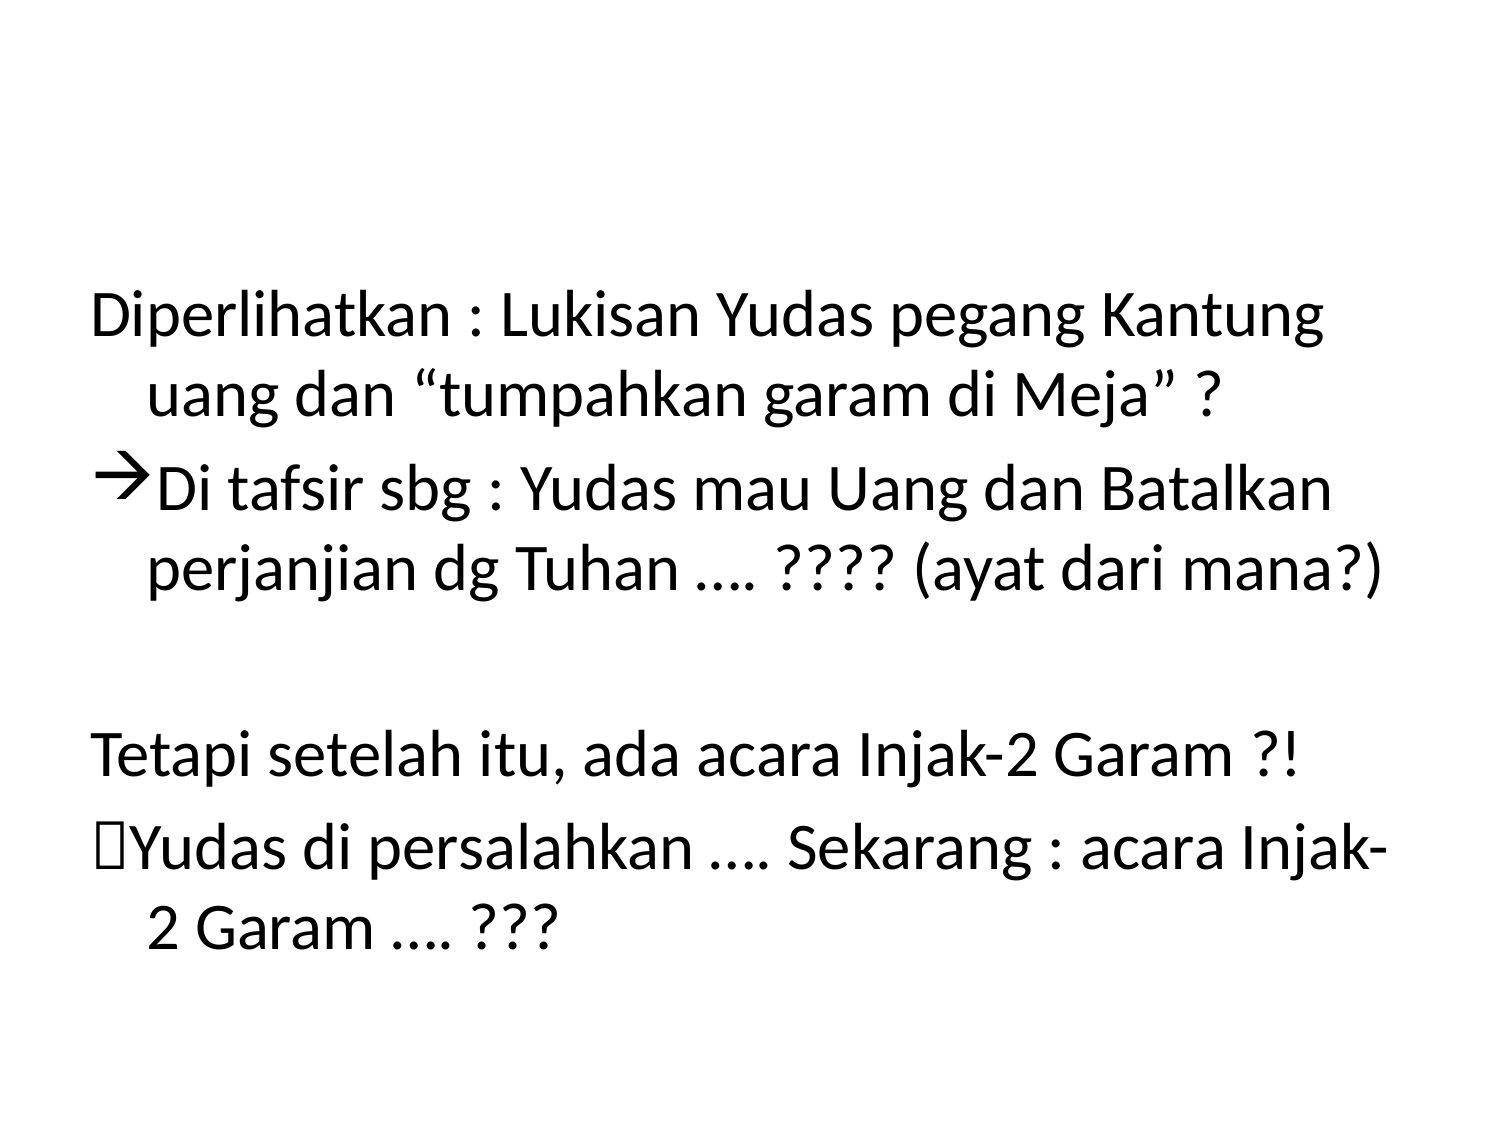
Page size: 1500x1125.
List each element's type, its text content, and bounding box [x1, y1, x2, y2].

list Diperlihatkan : Lukisan Yudas pegang Kantung uang dan “tumpahkan garam di Meja” ? Di tafsir sbg : Yudas mau Uang dan Batalkan perjanjian dg Tuhan …. ???? (ayat dari mana?) Tetapi setelah itu, ada acara Injak-2 Garam ?! Yudas di persalahkan …. Sekarang : acara Injak-2 Garam …. ??? [75, 262, 1425, 1005]
